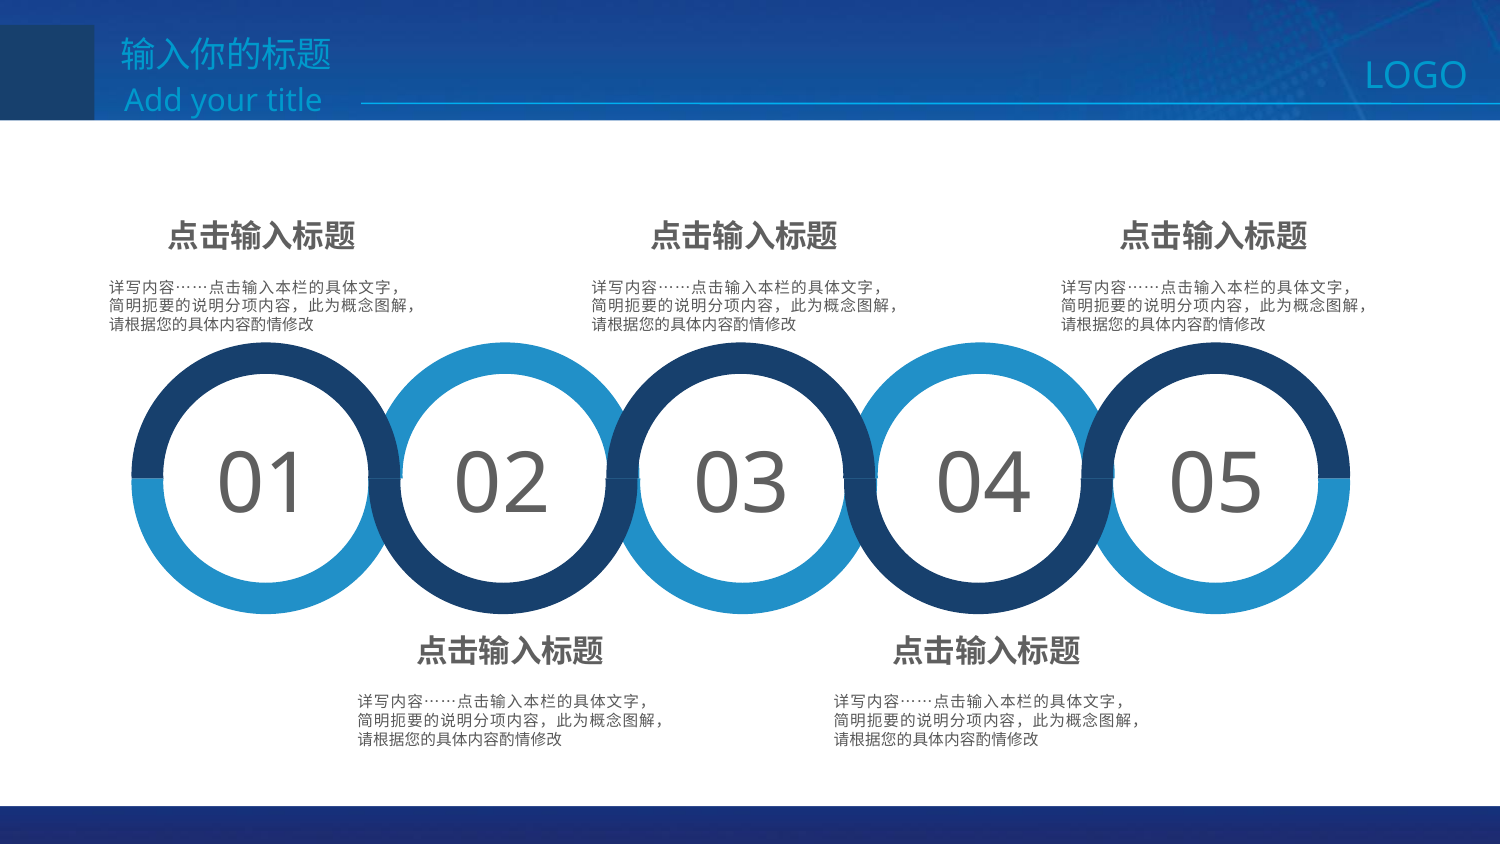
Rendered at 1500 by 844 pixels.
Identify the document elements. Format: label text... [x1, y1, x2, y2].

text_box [574, 210, 914, 360]
text_box [368, 478, 638, 615]
text_box [1097, 479, 1351, 615]
text_box [131, 368, 401, 479]
text_box [623, 478, 860, 615]
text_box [816, 625, 1157, 774]
picture [0, 807, 1500, 844]
text_box [1081, 368, 1351, 479]
text_box [131, 479, 384, 615]
text_box [844, 478, 1113, 615]
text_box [91, 210, 432, 360]
text_box [861, 342, 1098, 479]
picture [0, 0, 1500, 120]
text_box 01 [204, 422, 325, 535]
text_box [1043, 210, 1384, 360]
text_box 03 [681, 422, 803, 535]
text_box 02 [441, 422, 563, 535]
text_box 04 [922, 422, 1044, 535]
text_box [606, 368, 876, 479]
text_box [340, 625, 680, 774]
text_box 05 [1156, 422, 1278, 535]
text_box [386, 342, 623, 479]
